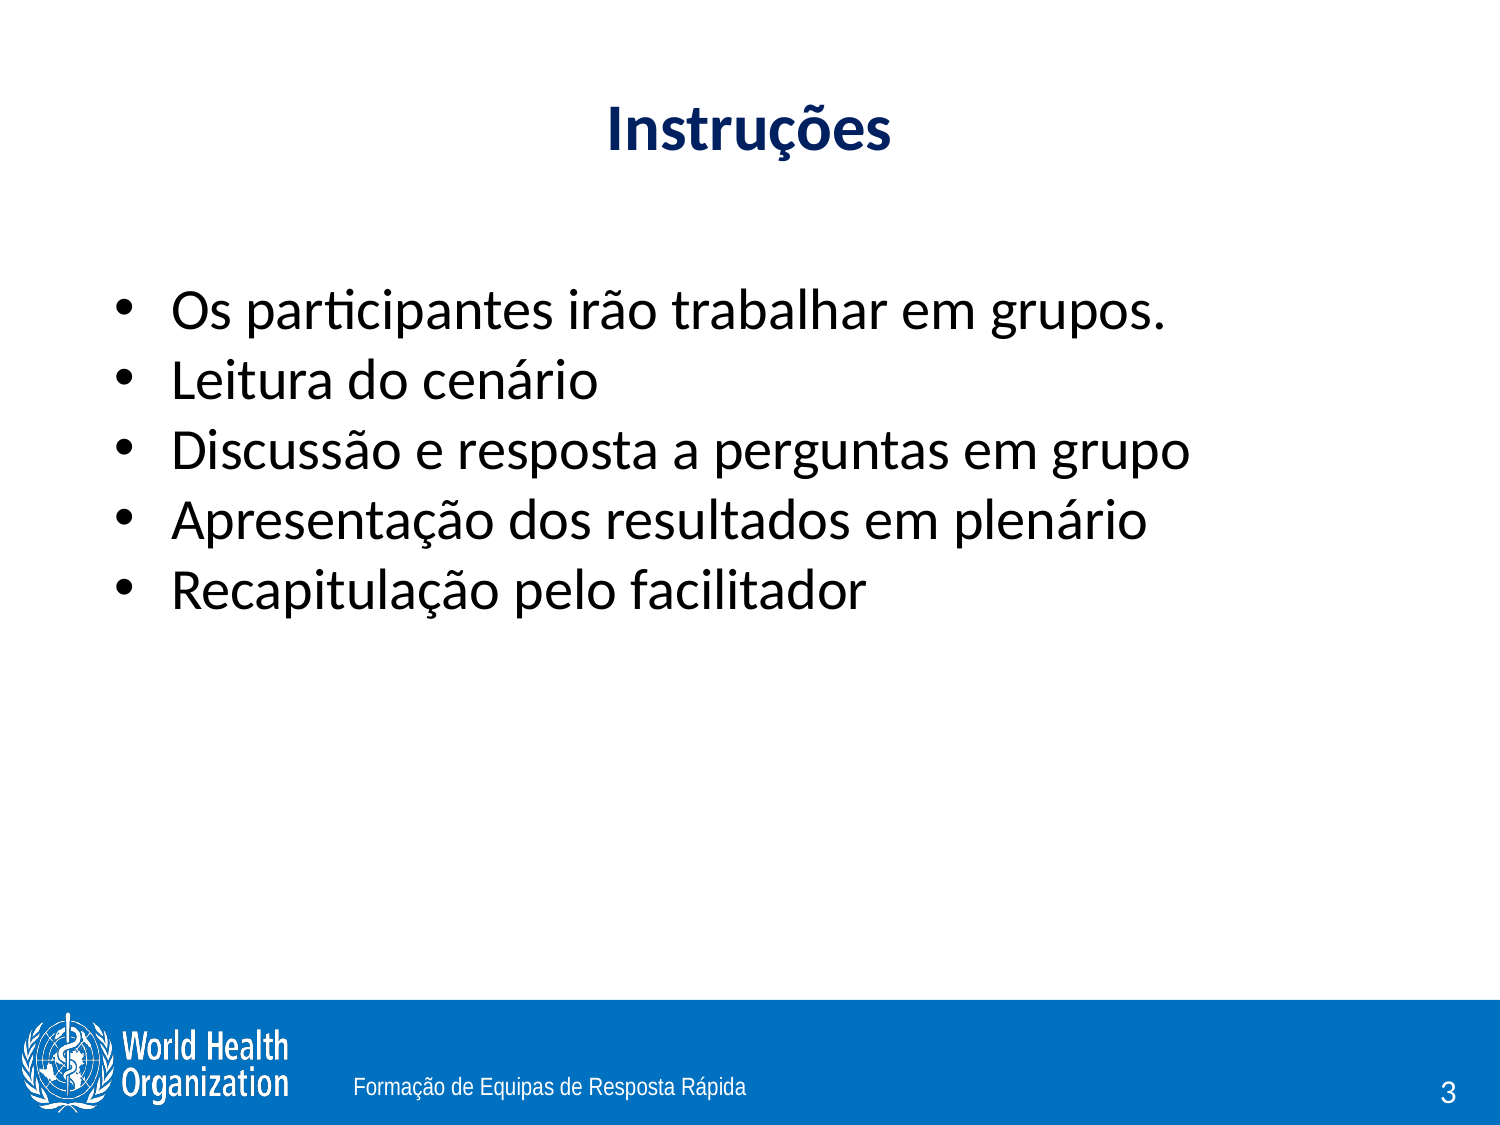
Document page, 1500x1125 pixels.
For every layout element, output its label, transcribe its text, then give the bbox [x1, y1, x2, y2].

picture [21, 1012, 288, 1113]
text_box Os participantes irão trabalhar em grupos. Leitura do cenário Discussão e resposta a perguntas em grupo Apresentação dos resultados em plenário Recapitulação pelo facilitador [99, 263, 1400, 749]
title Instruções [75, 85, 1425, 163]
